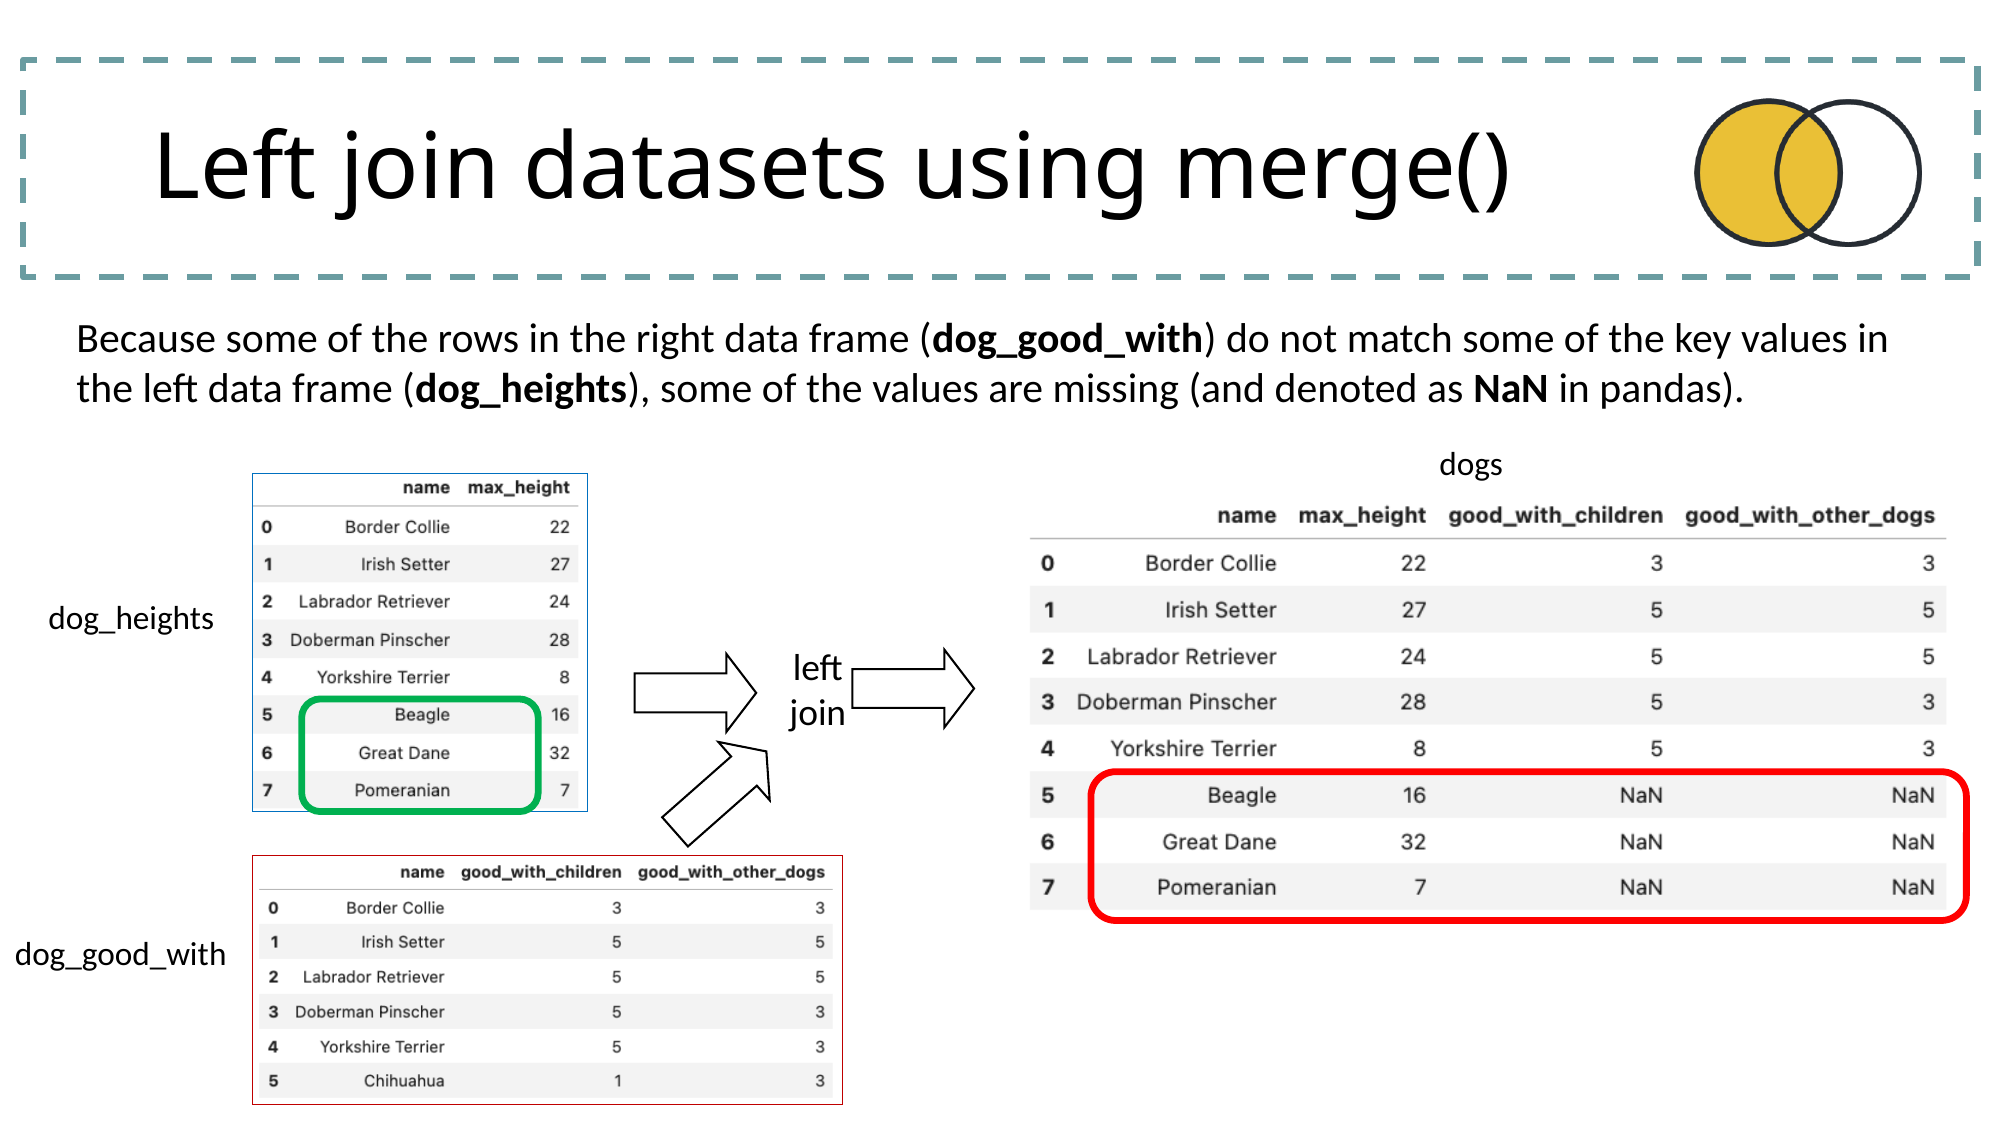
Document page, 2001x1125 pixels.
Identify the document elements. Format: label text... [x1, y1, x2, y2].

title Left join datasets using merge() [137, 59, 1863, 278]
picture [1694, 98, 1922, 248]
text_box Because some of the rows in the right data frame (dog_good_with) do not match some of the key values in the left data frame (dog_heights), some of the values are missing (and denoted as NaN in pandas). [61, 303, 1947, 418]
picture [251, 473, 588, 812]
picture [252, 855, 843, 1105]
text_box [916, 646, 976, 731]
picture [1022, 490, 1967, 921]
text_box [660, 740, 771, 848]
text_box dog_good_with [0, 924, 252, 979]
text_box dogs [1424, 435, 1643, 490]
text_box dog_heights [33, 588, 251, 644]
text_box left join [719, 635, 916, 741]
text_box [633, 650, 758, 735]
